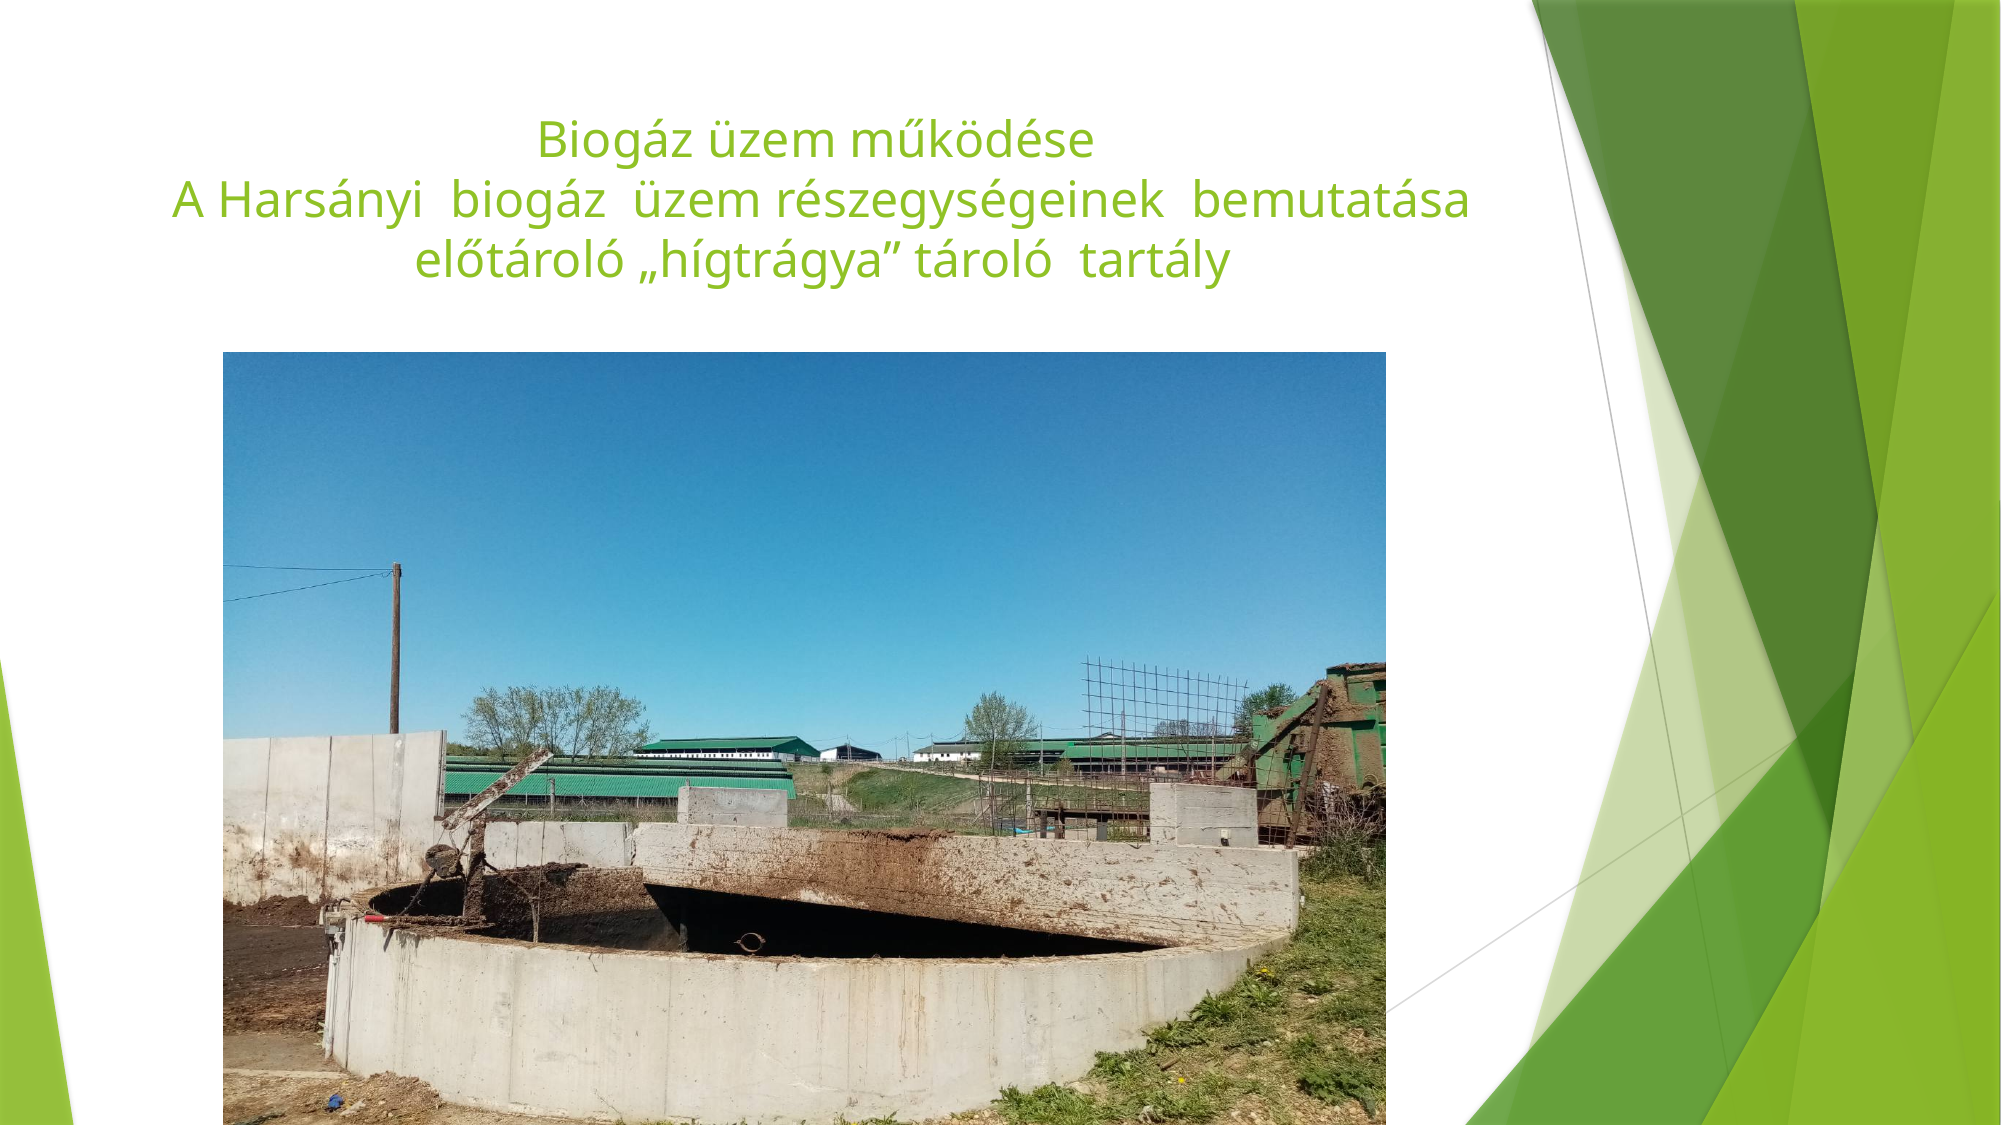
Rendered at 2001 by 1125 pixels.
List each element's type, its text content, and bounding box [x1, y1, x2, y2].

title Biogáz üzem működése A Harsányi biogáz üzem részegységeinek bemutatása előtároló „hígtrágya” tároló tartály [111, 99, 1522, 317]
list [223, 351, 1387, 1125]
